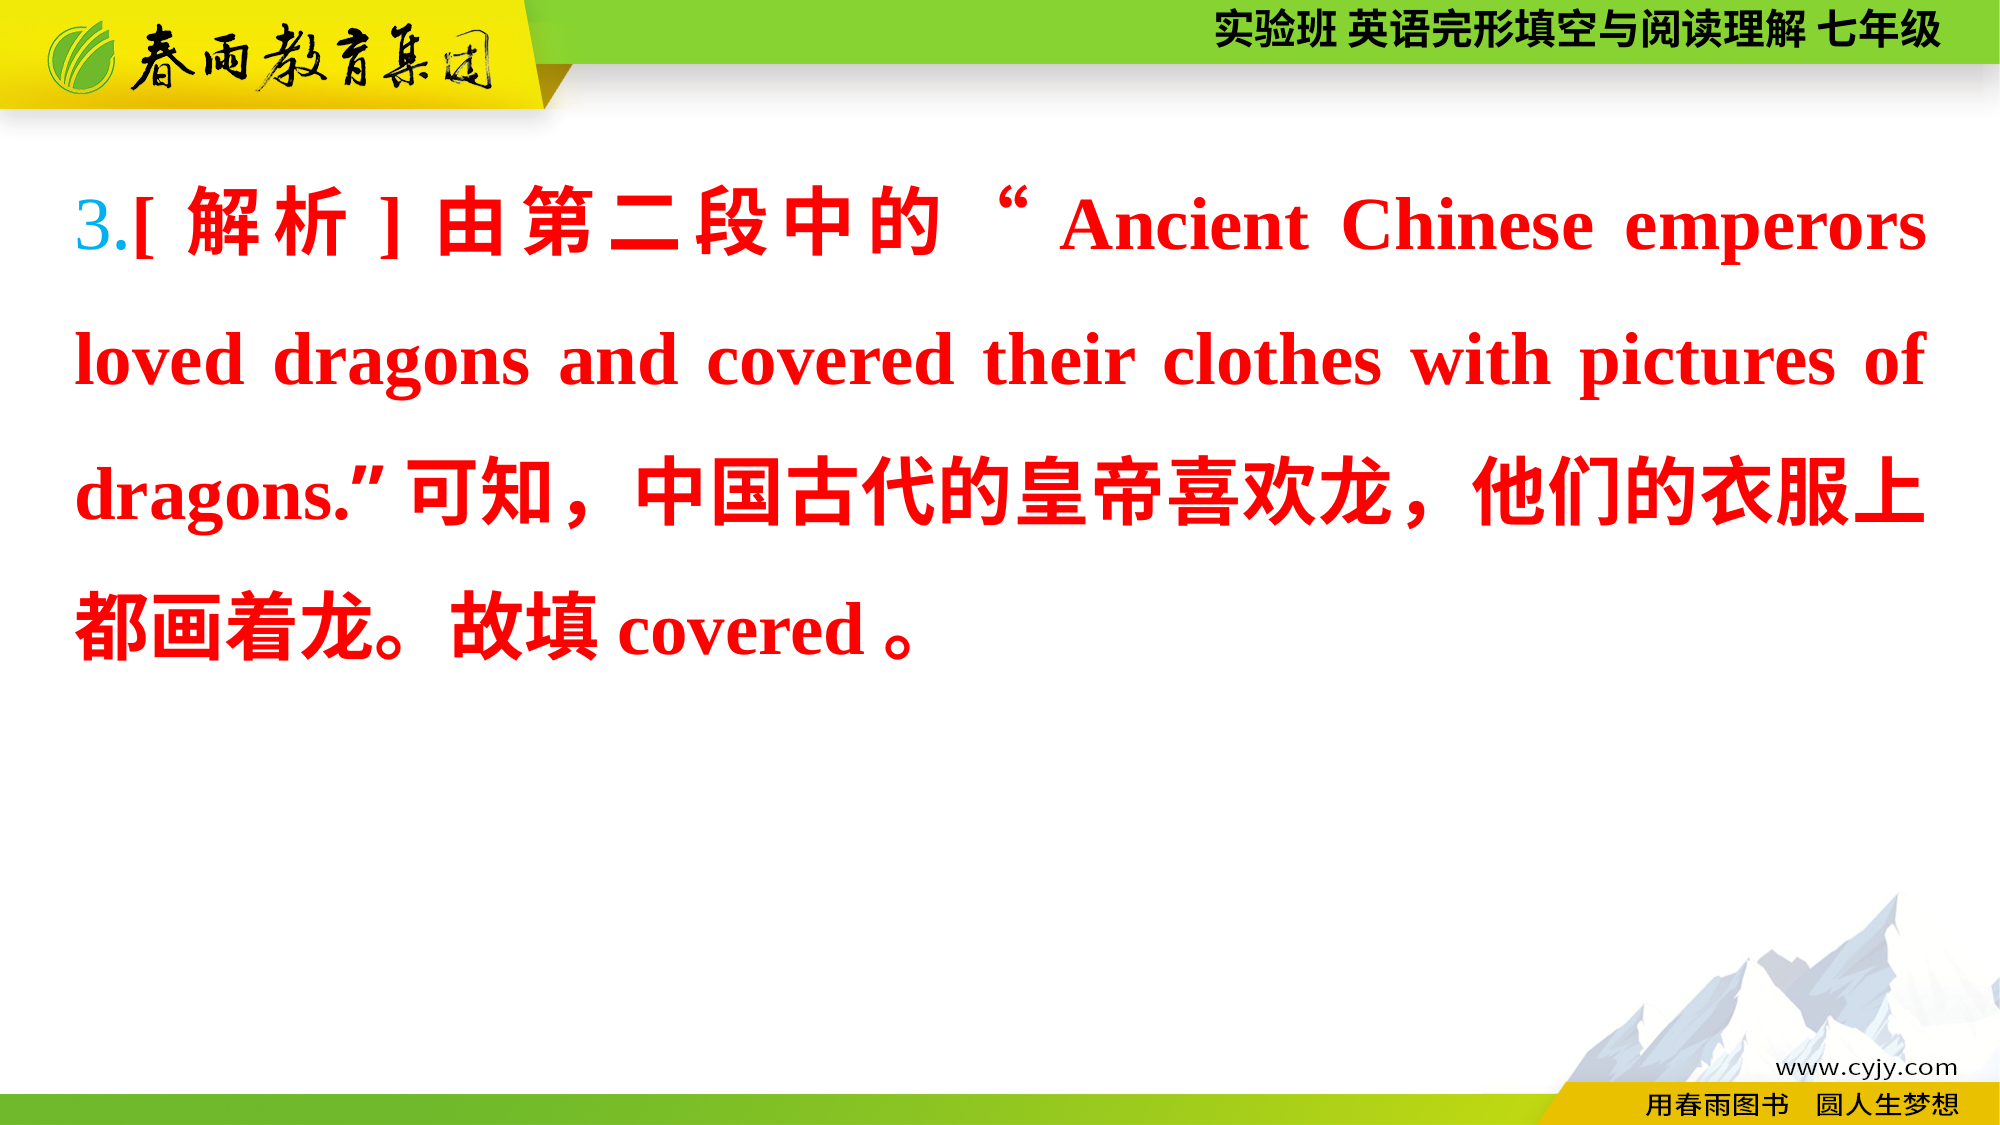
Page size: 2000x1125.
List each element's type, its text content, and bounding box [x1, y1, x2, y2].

picture [0, 0, 2000, 1125]
list 3.[解析]由第二段中的“Ancient Chinese emperors loved dragons and covered their clothes with pictures of dragons.”可知，中国古代的皇帝喜欢龙，他们的衣服上都画着龙。故填covered。 [59, 122, 1944, 683]
